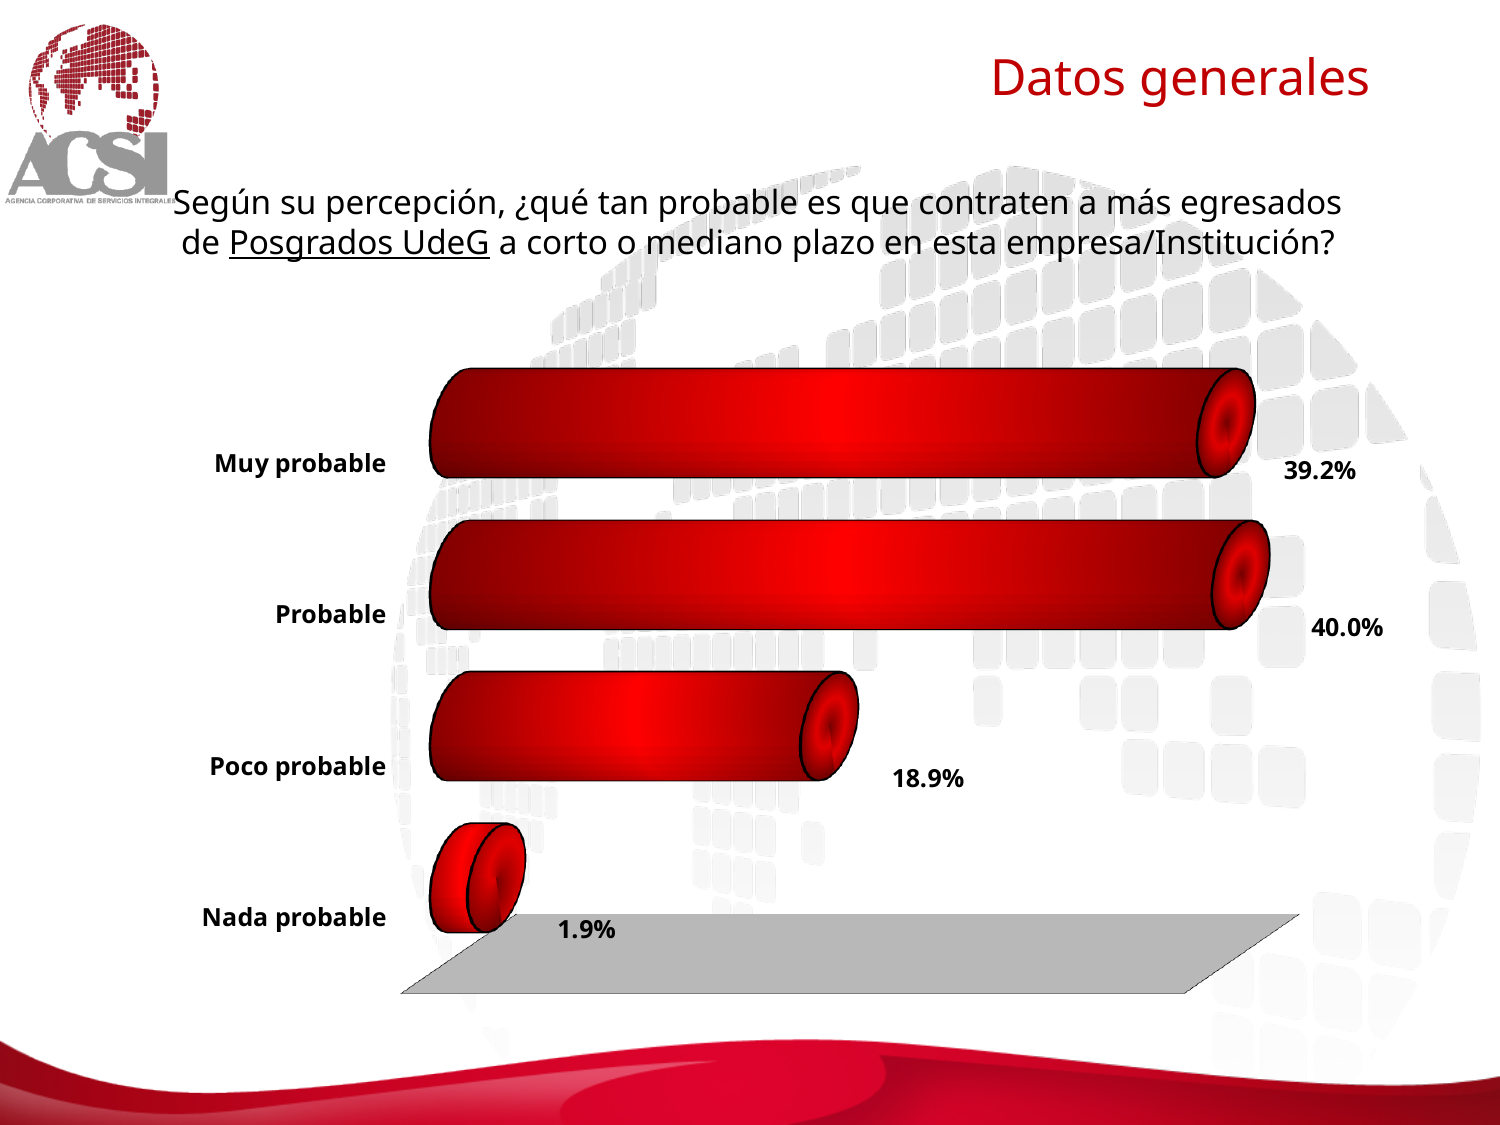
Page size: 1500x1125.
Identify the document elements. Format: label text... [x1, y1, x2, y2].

picture [0, 149, 1500, 1125]
picture [0, 19, 182, 208]
text_box Datos generales [725, 37, 1500, 113]
chart [121, 173, 1396, 1095]
